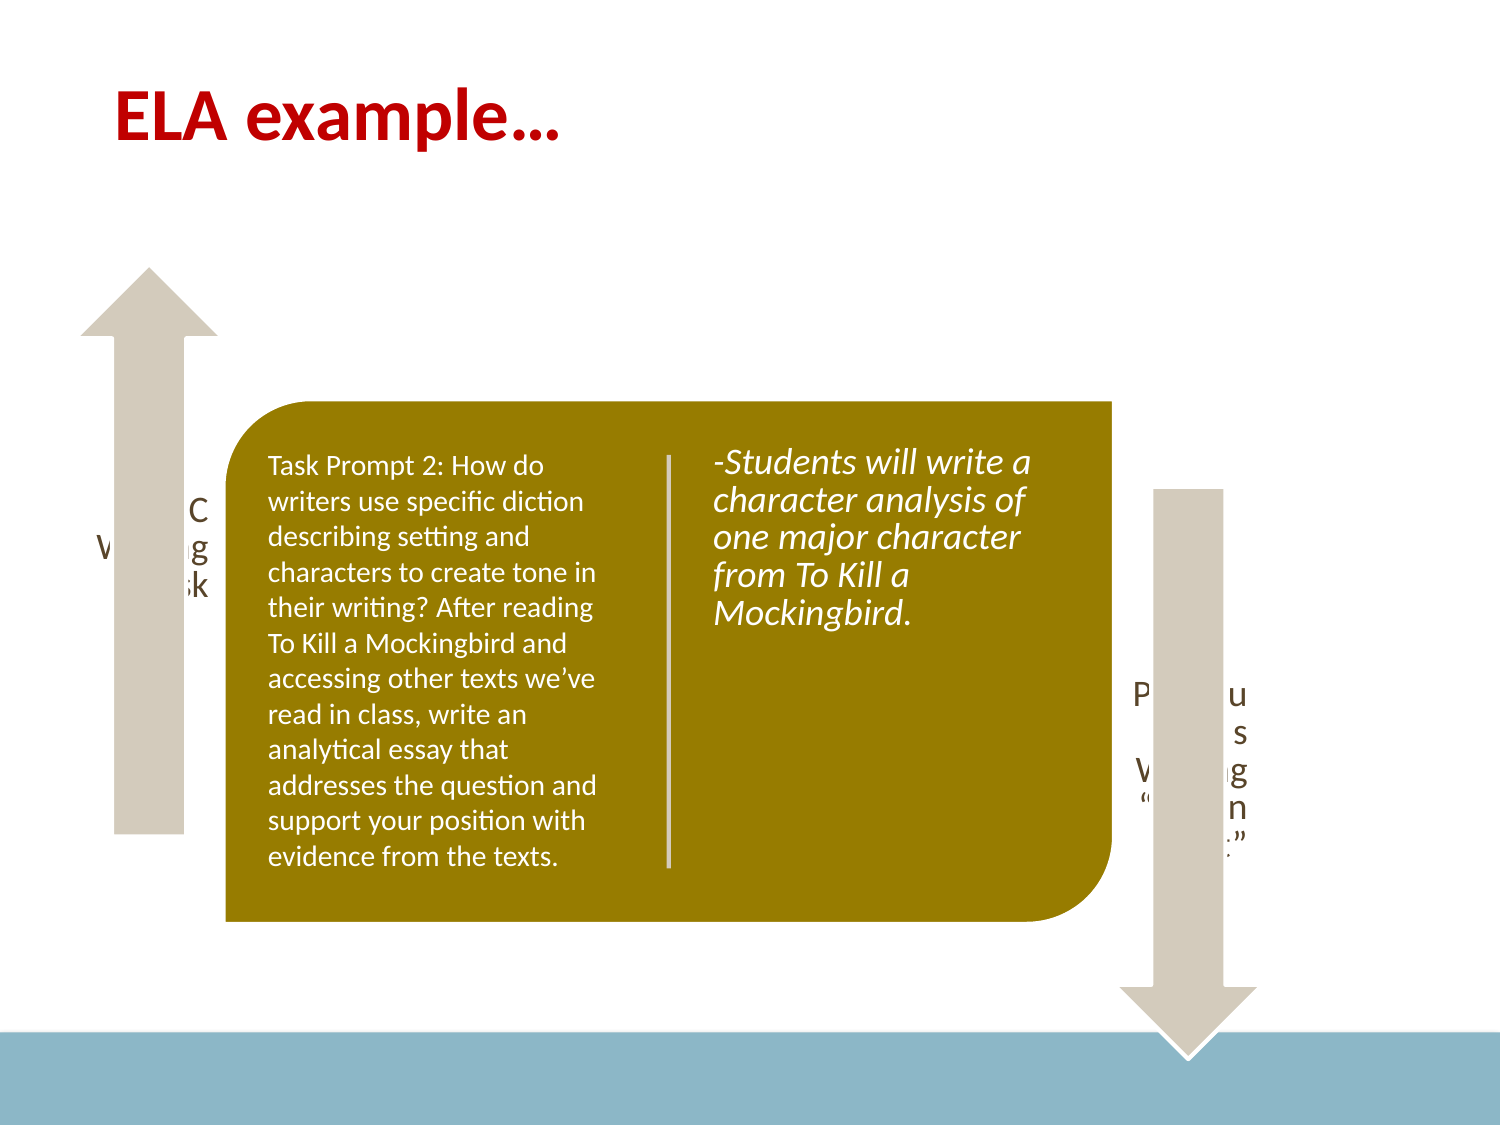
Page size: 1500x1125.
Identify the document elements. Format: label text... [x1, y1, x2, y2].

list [74, 263, 1263, 1060]
title ELA example… [114, 75, 1425, 160]
